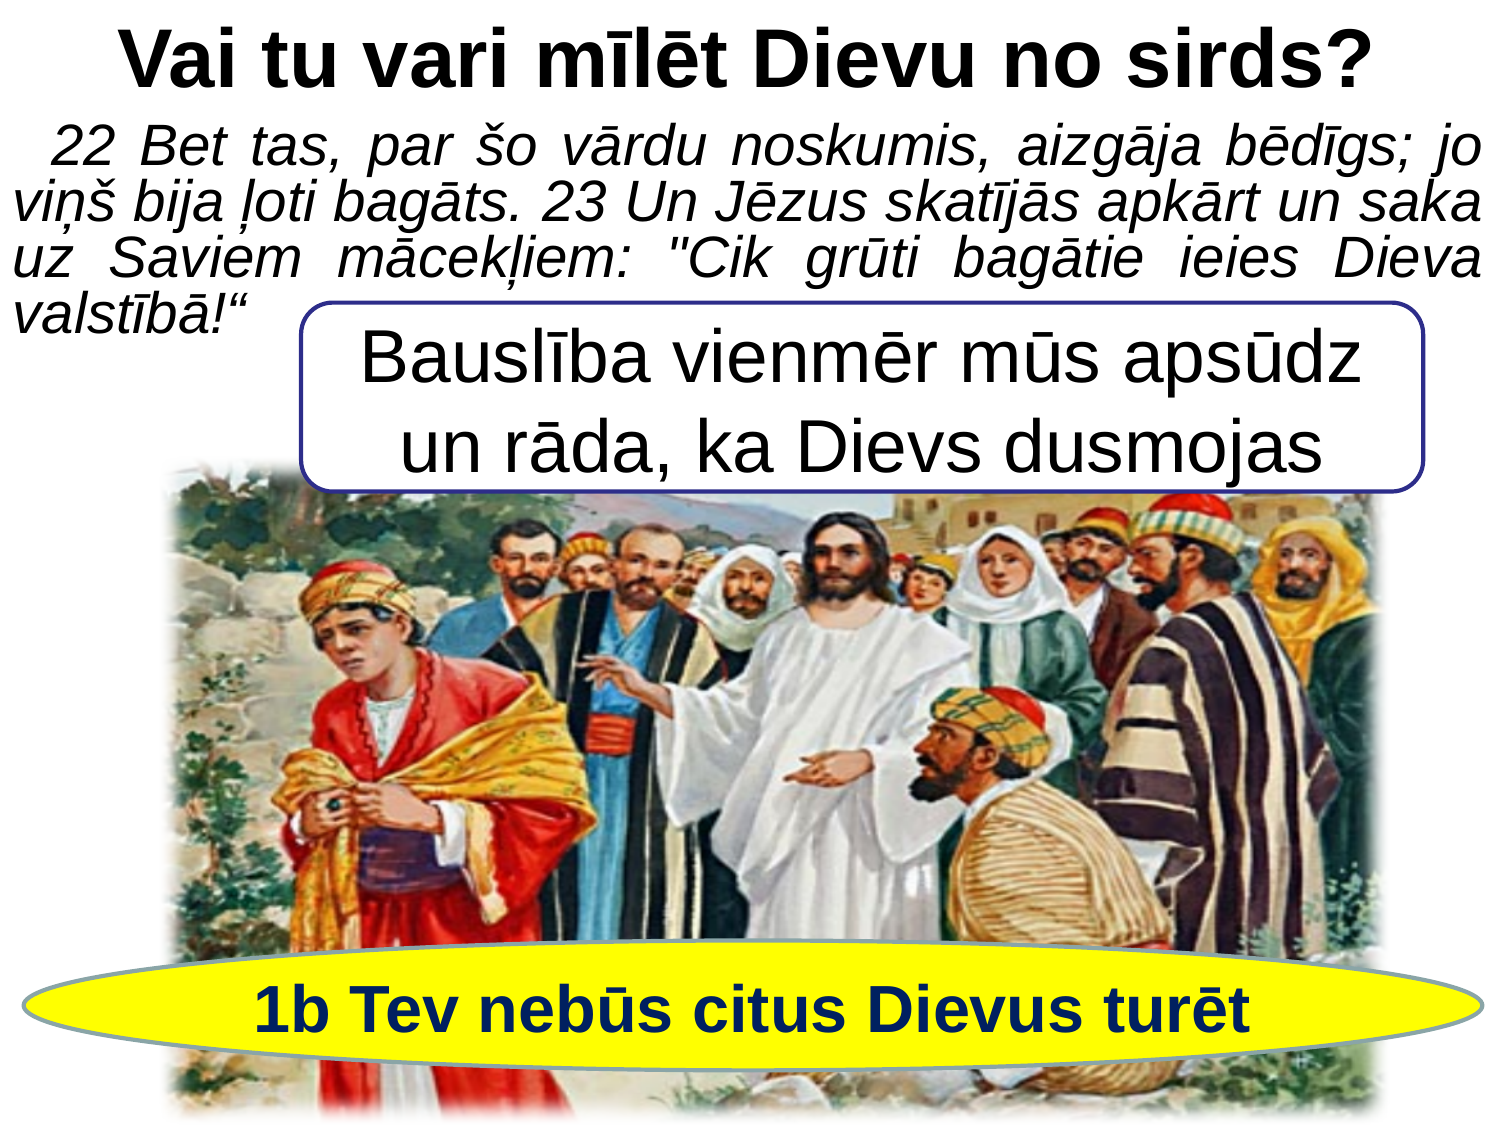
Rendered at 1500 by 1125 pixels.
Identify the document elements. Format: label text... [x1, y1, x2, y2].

text_box 1b Tev nebūs citus Dievus turēt [1395, 972, 1485, 1039]
picture [159, 455, 1391, 1125]
text_box Bauslība vienmēr mūs apsūdz un rāda, ka Dievs dusmojas [298, 300, 1426, 494]
text_box 1b Tev nebūs citus Dievus turēt [21, 966, 154, 1045]
text_box Vai tu vari mīlēt Dievu no sirds? [76, 0, 1418, 173]
list 22 Bet tas, par šo vārdu noskumis, aizgāja bēdīgs; jo viņš bija ļoti bagāts. 23 Un Jēzus skatījās apkārt un saka uz Saviem mācekļiem: "Cik grūti bagātie ieies Dieva valstībā!“ [0, 113, 1500, 370]
